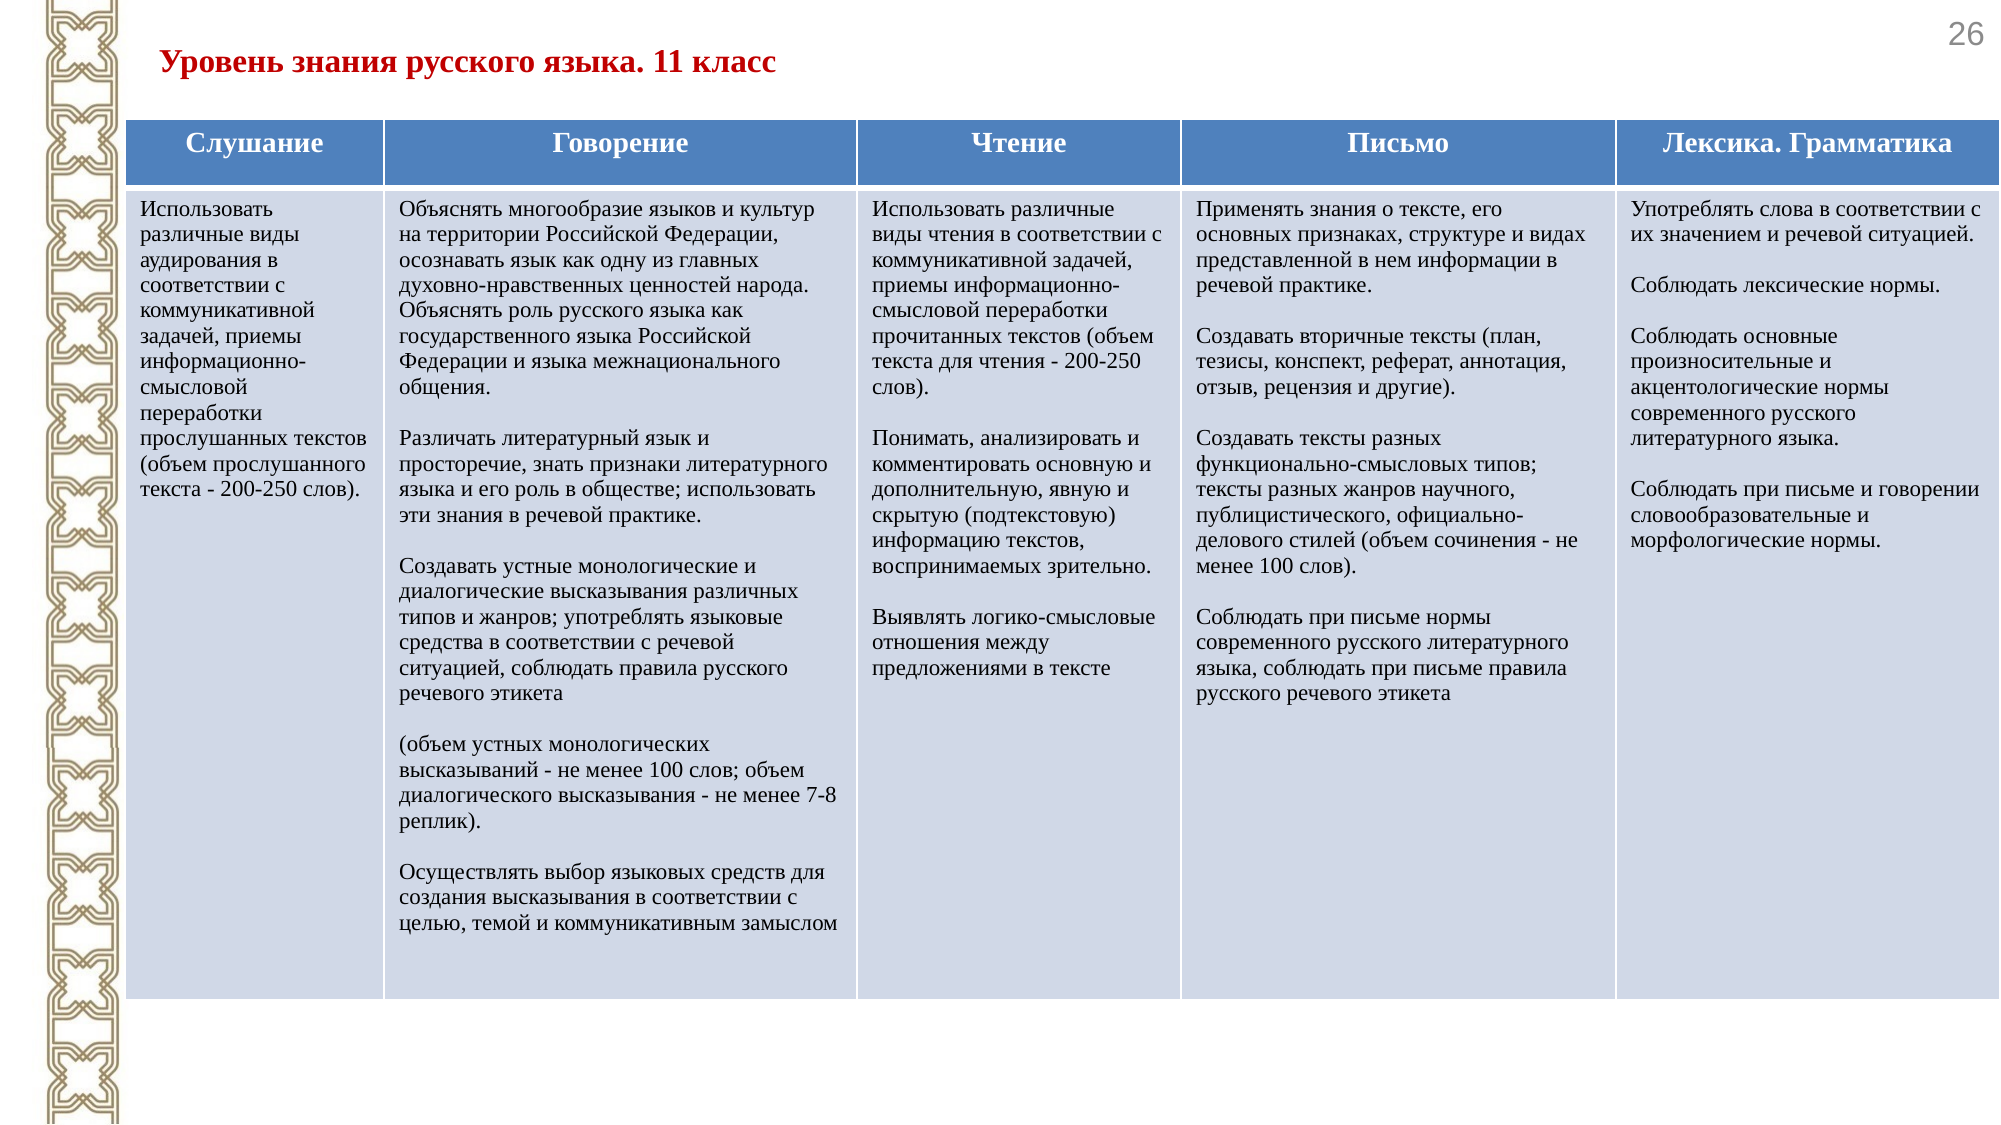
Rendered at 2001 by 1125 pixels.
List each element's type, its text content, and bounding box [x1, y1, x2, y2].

table_cell Применять знания о тексте, его основных признаках, структуре и видах представленной в нем информации в речевой практике. Создавать вторичные тексты (план, тезисы, конспект, реферат, аннотация, отзыв, рецензия и другие). Создавать тексты разных функционально-смысловых типов; тексты разных жанров научного, публицистического, официально-делового стилей (объем сочинения - не менее 100 слов). Соблюдать при письме нормы современного русского литературного языка, соблюдать при письме правила русского речевого этикета [1182, 191, 1615, 999]
table_cell Объяснять многообразие языков и культур на территории Российской Федерации, осознавать язык как одну из главных духовно-нравственных ценностей народа. Объяснять роль русского языка как государственного языка Российской Федерации и языка межнационального общения. Различать литературный язык и просторечие, знать признаки литературного языка и его роль в обществе; использовать эти знания в речевой практике. Создавать устные монологические и диалогические высказывания различных типов и жанров; употреблять языковые средства в соответствии с речевой ситуацией, соблюдать правила русского речевого этикета (объем устных монологических высказываний - не менее 100 слов; объем диалогического высказывания - не менее 7-8 реплик). Осуществлять выбор языковых средств для создания высказывания в соответствии с целью, темой и коммуникативным замыслом [385, 191, 856, 999]
table_header Говорение [385, 120, 856, 185]
table_cell Использовать различные виды аудирования в соответствии с коммуникативной задачей, приемы информационно-смысловой переработки прослушанных текстов (объем прослушанного текста - 200-250 слов). [126, 191, 383, 999]
table_header Чтение [858, 120, 1180, 185]
table_cell Использовать различные виды чтения в соответствии с коммуникативной задачей, приемы информационно-смысловой переработки прочитанных текстов (объем текста для чтения - 200-250 слов). Понимать, анализировать и комментировать основную и дополнительную, явную и скрытую (подтекстовую) информацию текстов, воспринимаемых зрительно. Выявлять логико-смысловые отношения между предложениями в тексте [858, 191, 1180, 999]
table_header Слушание [126, 120, 383, 185]
table_header Письмо [1182, 120, 1615, 185]
table_header Лексика. Грамматика [1617, 120, 1999, 185]
slide_number 26 [1533, 2, 2000, 63]
table_cell Употреблять слова в соответствии с их значением и речевой ситуацией. Соблюдать лексические нормы. Соблюдать основные произносительные и акцентологические нормы современного русского литературного языка. Соблюдать при письме и говорении словообразовательные и морфологические нормы. [1617, 191, 1999, 999]
text_box Уровень знания русского языка. 11 класс [143, 32, 1125, 87]
picture [0, 0, 2001, 1125]
